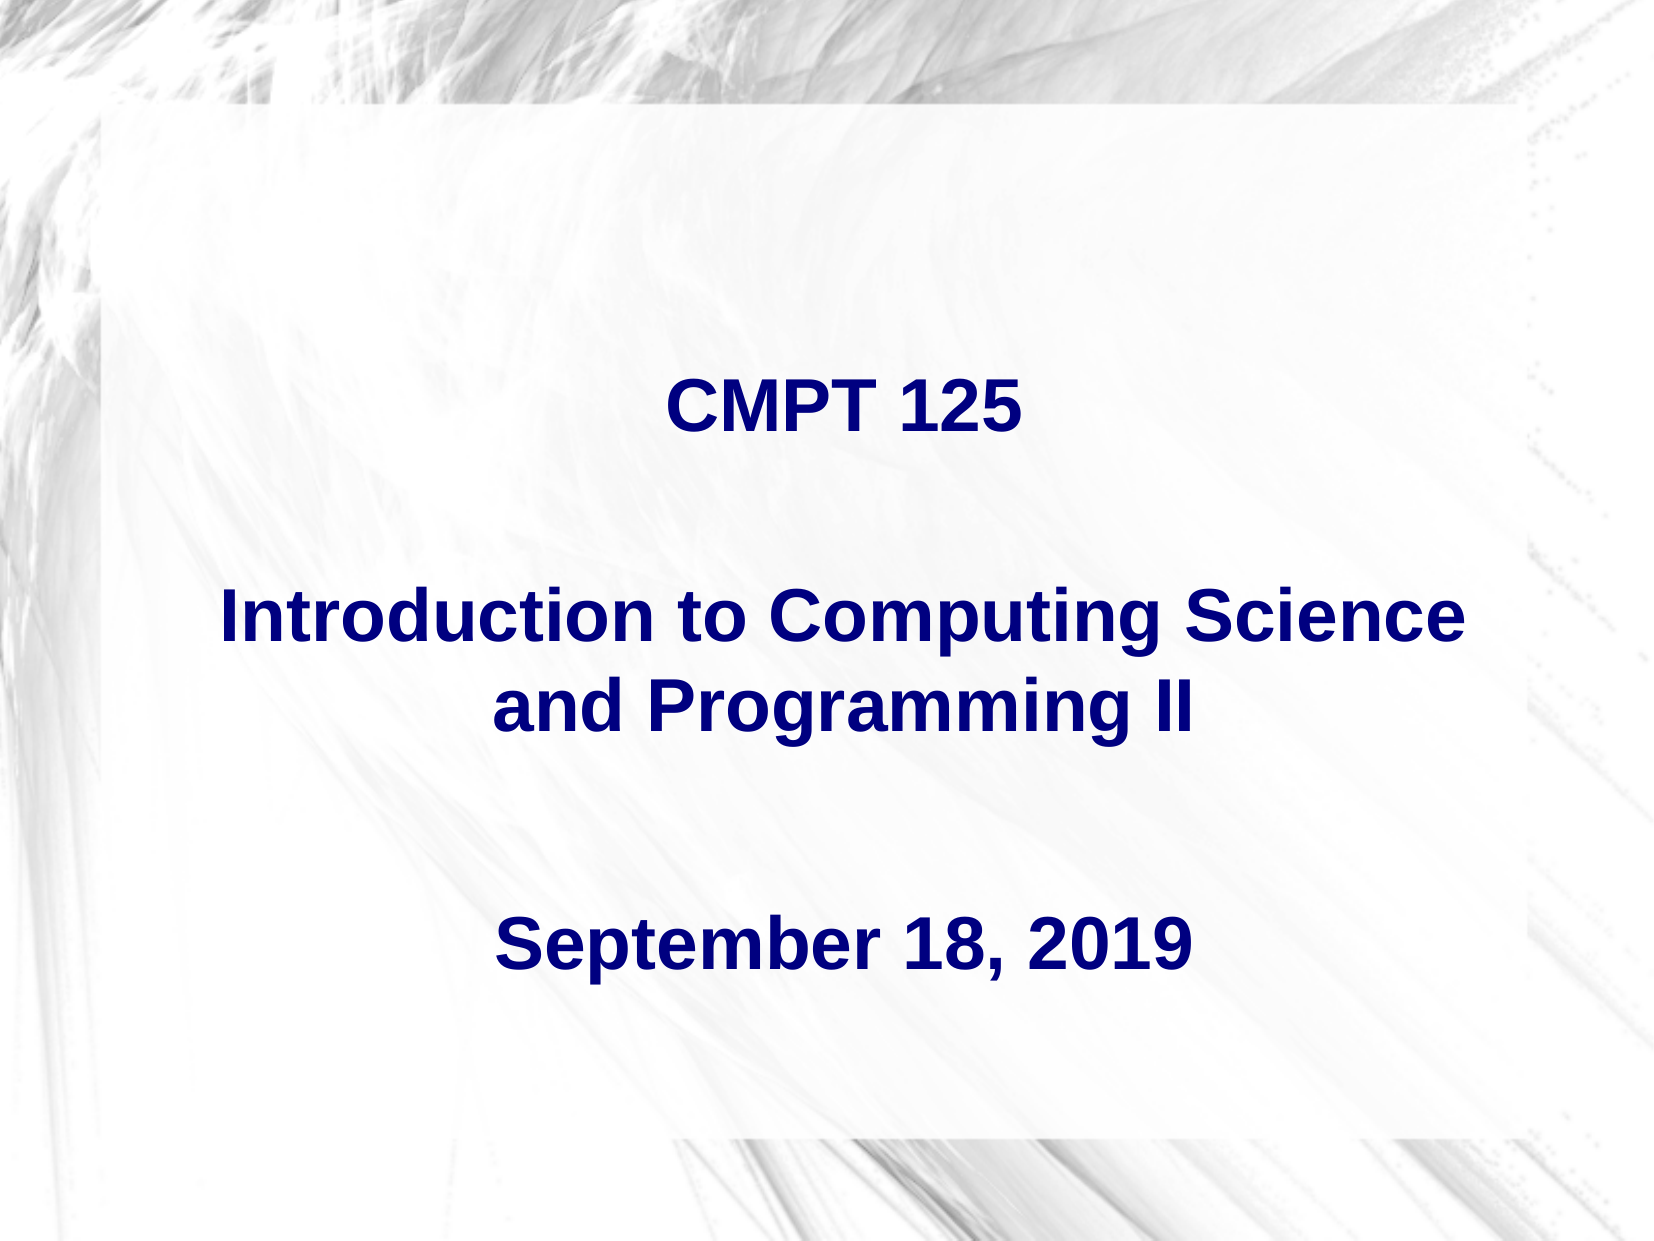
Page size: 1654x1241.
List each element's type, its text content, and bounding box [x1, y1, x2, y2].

list CMPT 125 Introduction to Computing Science and Programming II September 18, 2019 [118, 237, 1571, 1224]
picture [0, 0, 1654, 1241]
